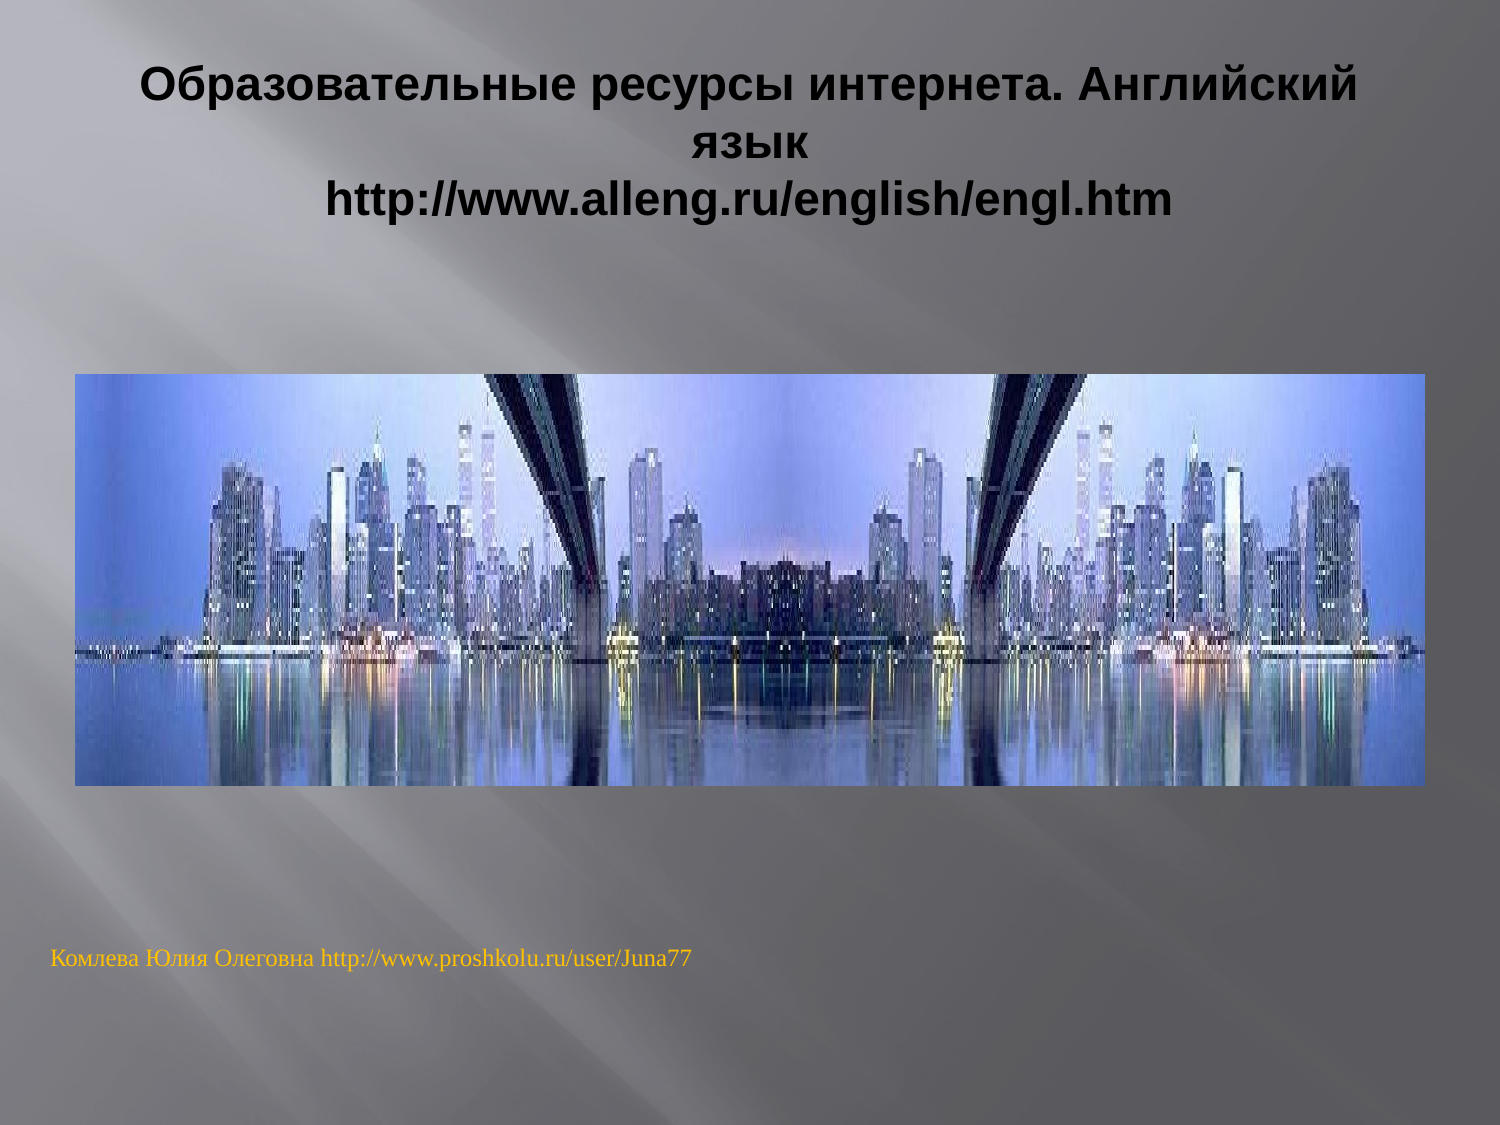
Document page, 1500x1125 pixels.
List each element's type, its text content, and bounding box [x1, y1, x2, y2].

title Образовательные ресурсы интернета. Английский язык http://www.alleng.ru/english/engl.htm [75, 45, 1425, 233]
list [74, 374, 1426, 786]
text_box Комлева Юлия Олеговна http://www.proshkolu.ru/user/Juna77 [35, 933, 1125, 979]
